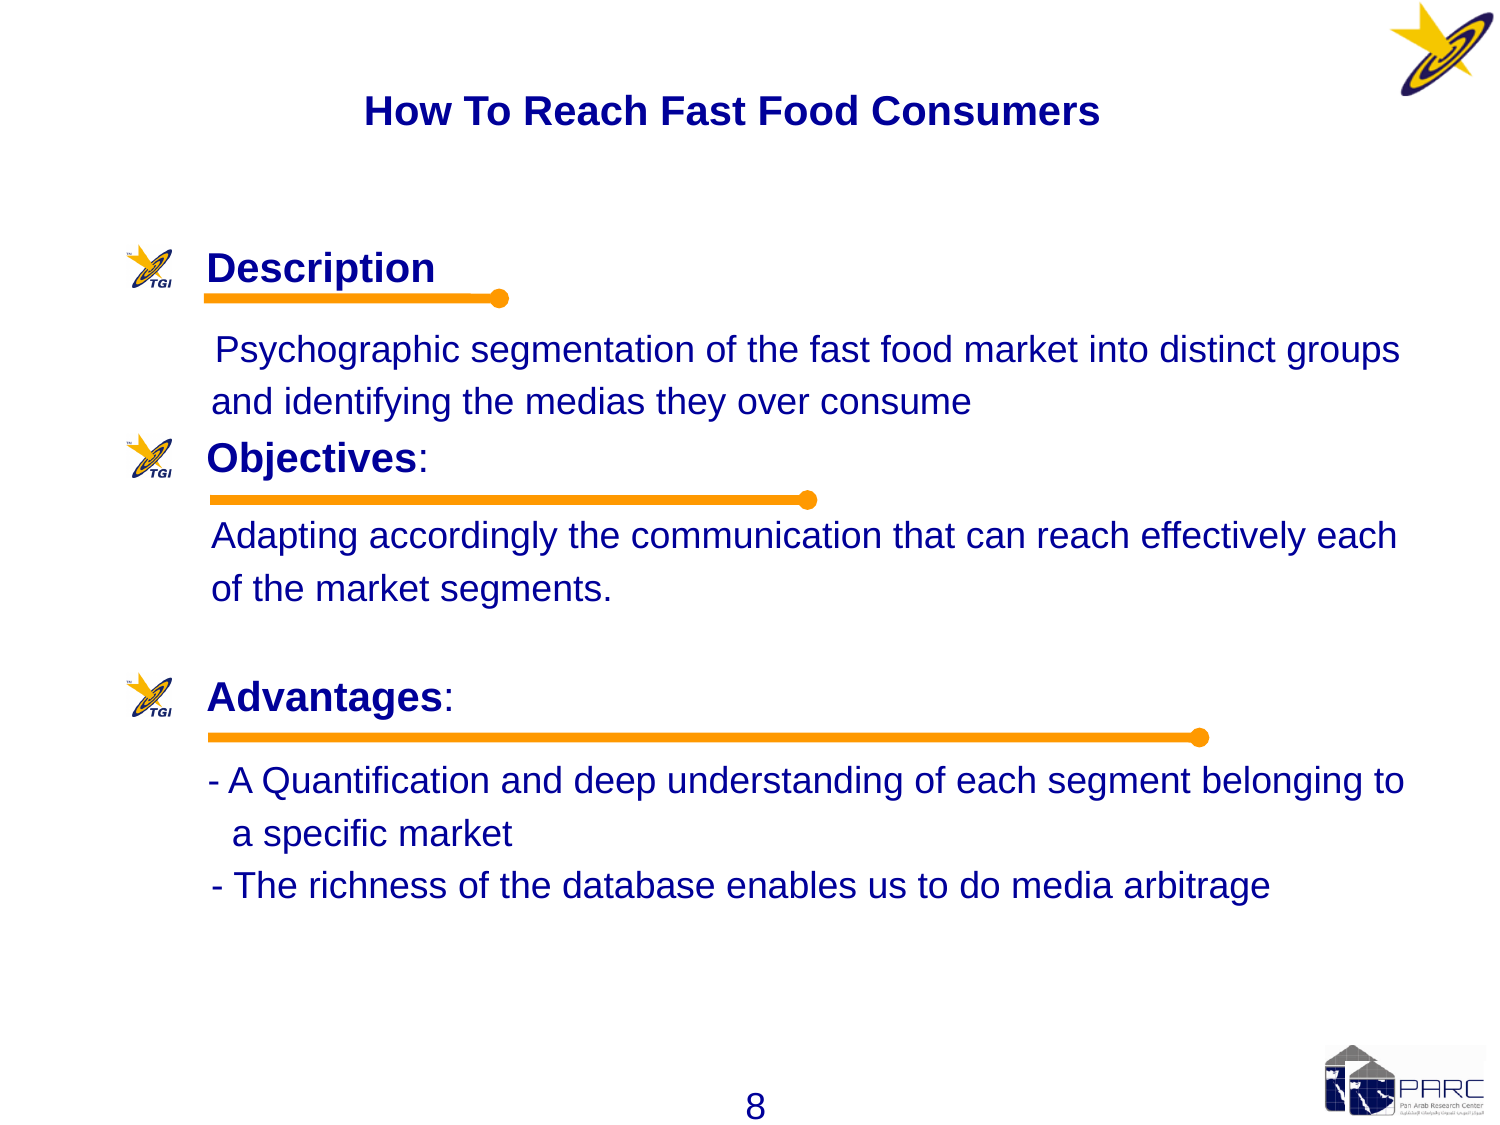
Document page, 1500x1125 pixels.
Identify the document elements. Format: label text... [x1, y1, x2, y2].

picture [126, 244, 172, 288]
text_box [210, 495, 812, 505]
picture [126, 433, 172, 478]
list Description Psychographic segmentation of the fast food market into distinct groups and identifying the medias they over consume Objectives: Adapting accordingly the communication that can reach effectively each of the market segments. Advantages: - A Quantification and deep understanding of each segment belonging to a specific market - The richness of the database enables us to do media arbitrage [111, 233, 1463, 1025]
title How To Reach Fast Food Consumers [171, 36, 1294, 181]
picture [1320, 1045, 1494, 1122]
picture [1385, 0, 1498, 100]
picture [126, 672, 172, 717]
text_box [203, 294, 504, 303]
text_box 8 [714, 1074, 798, 1125]
text_box [208, 733, 1204, 742]
